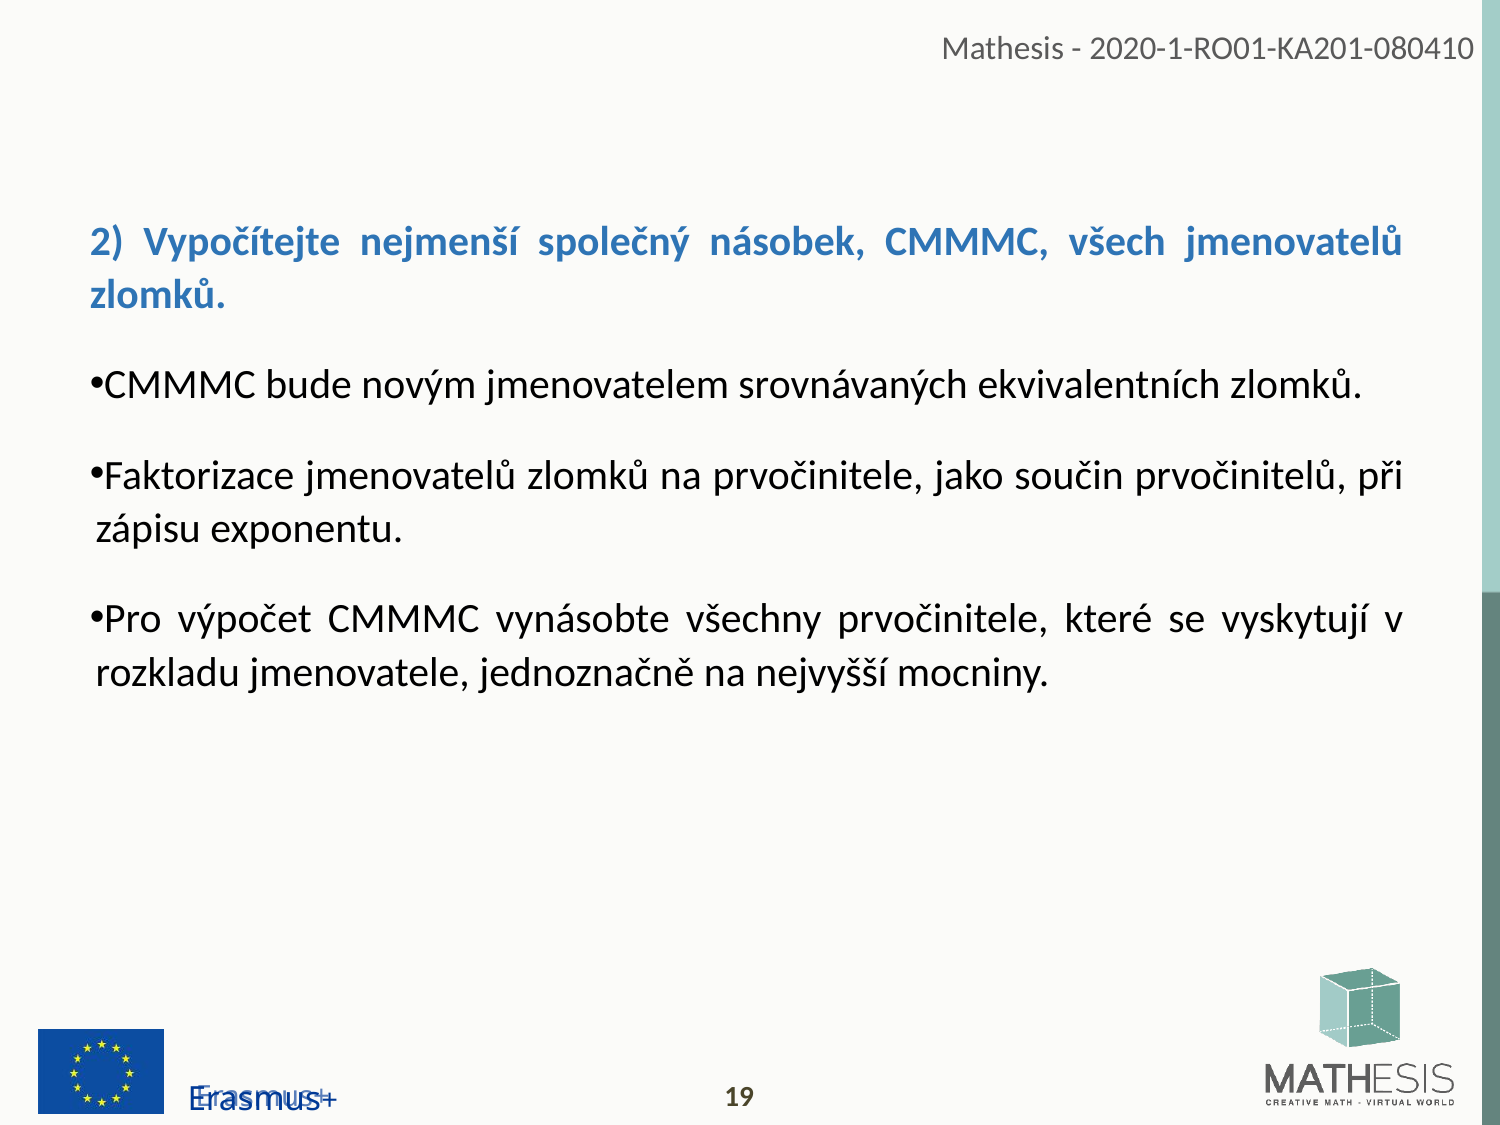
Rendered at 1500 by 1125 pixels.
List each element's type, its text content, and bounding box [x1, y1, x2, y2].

picture [38, 1029, 164, 1114]
list 2) Vypočítejte nejmenší společný násobek, CMMMC, všech jmenovatelů zlomků. CMMMC bude novým jmenovatelem srovnávaných ekvivalentních zlomků. Faktorizace jmenovatelů zlomků na prvočinitele, jako součin prvočinitelů, při zápisu exponentu. Pro výpočet CMMMC vynásobte všechny prvočinitele, které se vyskytují v rozkladu jmenovatele, jednoznačně na nejvyšší mocniny. [75, 202, 1425, 946]
